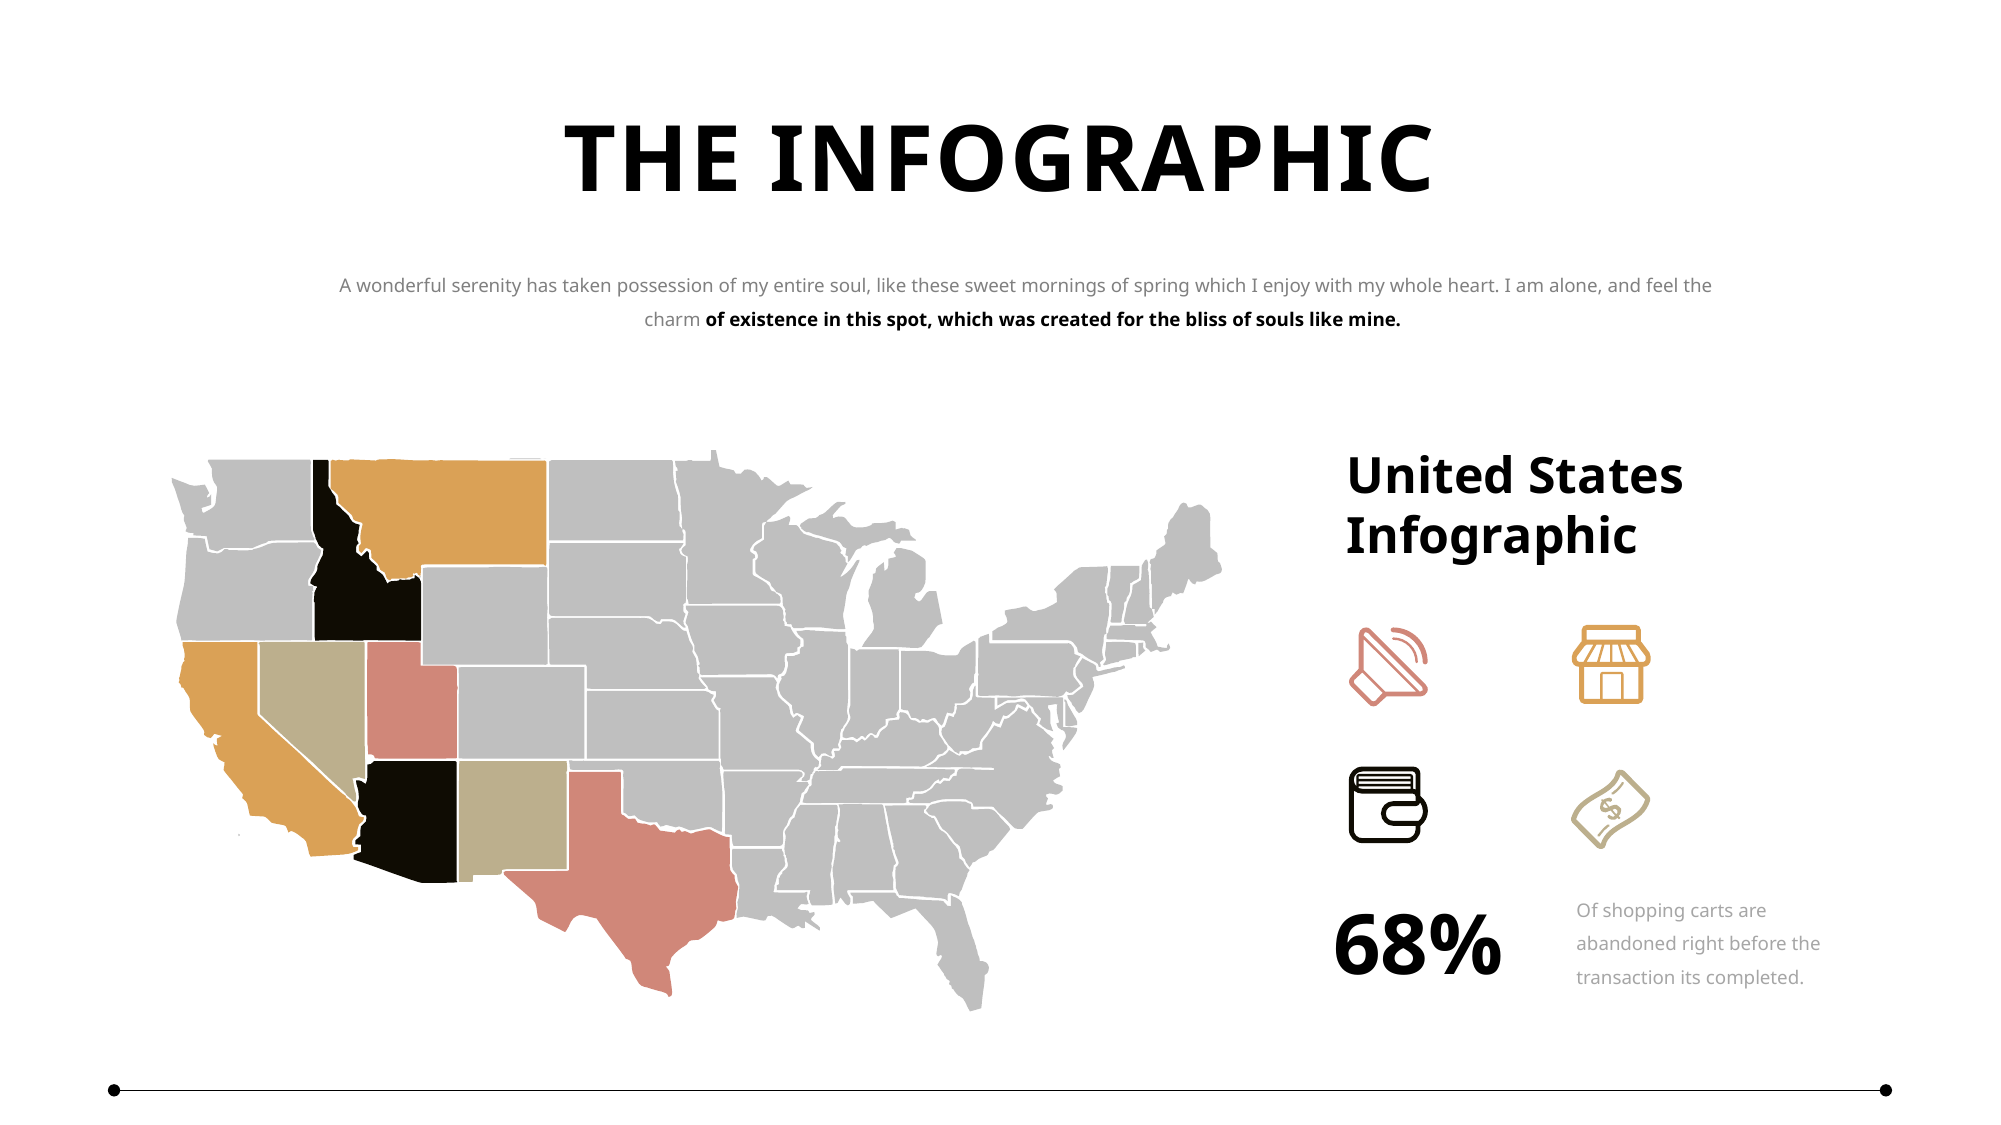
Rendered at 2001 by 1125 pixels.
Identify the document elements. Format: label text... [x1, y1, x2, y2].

text_box THE INFOGRAPHIC [548, 92, 1452, 217]
text_box [1571, 624, 1651, 704]
text_box Of shopping carts are abandoned right before the transaction its completed. [1561, 879, 1877, 996]
text_box A wonderful serenity has taken possession of my entire soul, like these sweet mornings of spring which I enjoy with my whole heart. I am alone, and feel the charm of existence in this spot, which was created for the bliss of souls like mine. [314, 255, 1736, 338]
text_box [171, 450, 1224, 1012]
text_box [1348, 627, 1429, 707]
text_box United States Infographic [1332, 436, 1754, 572]
text_box 68% [1318, 884, 1518, 999]
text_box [1570, 769, 1651, 849]
text_box [1348, 766, 1428, 844]
